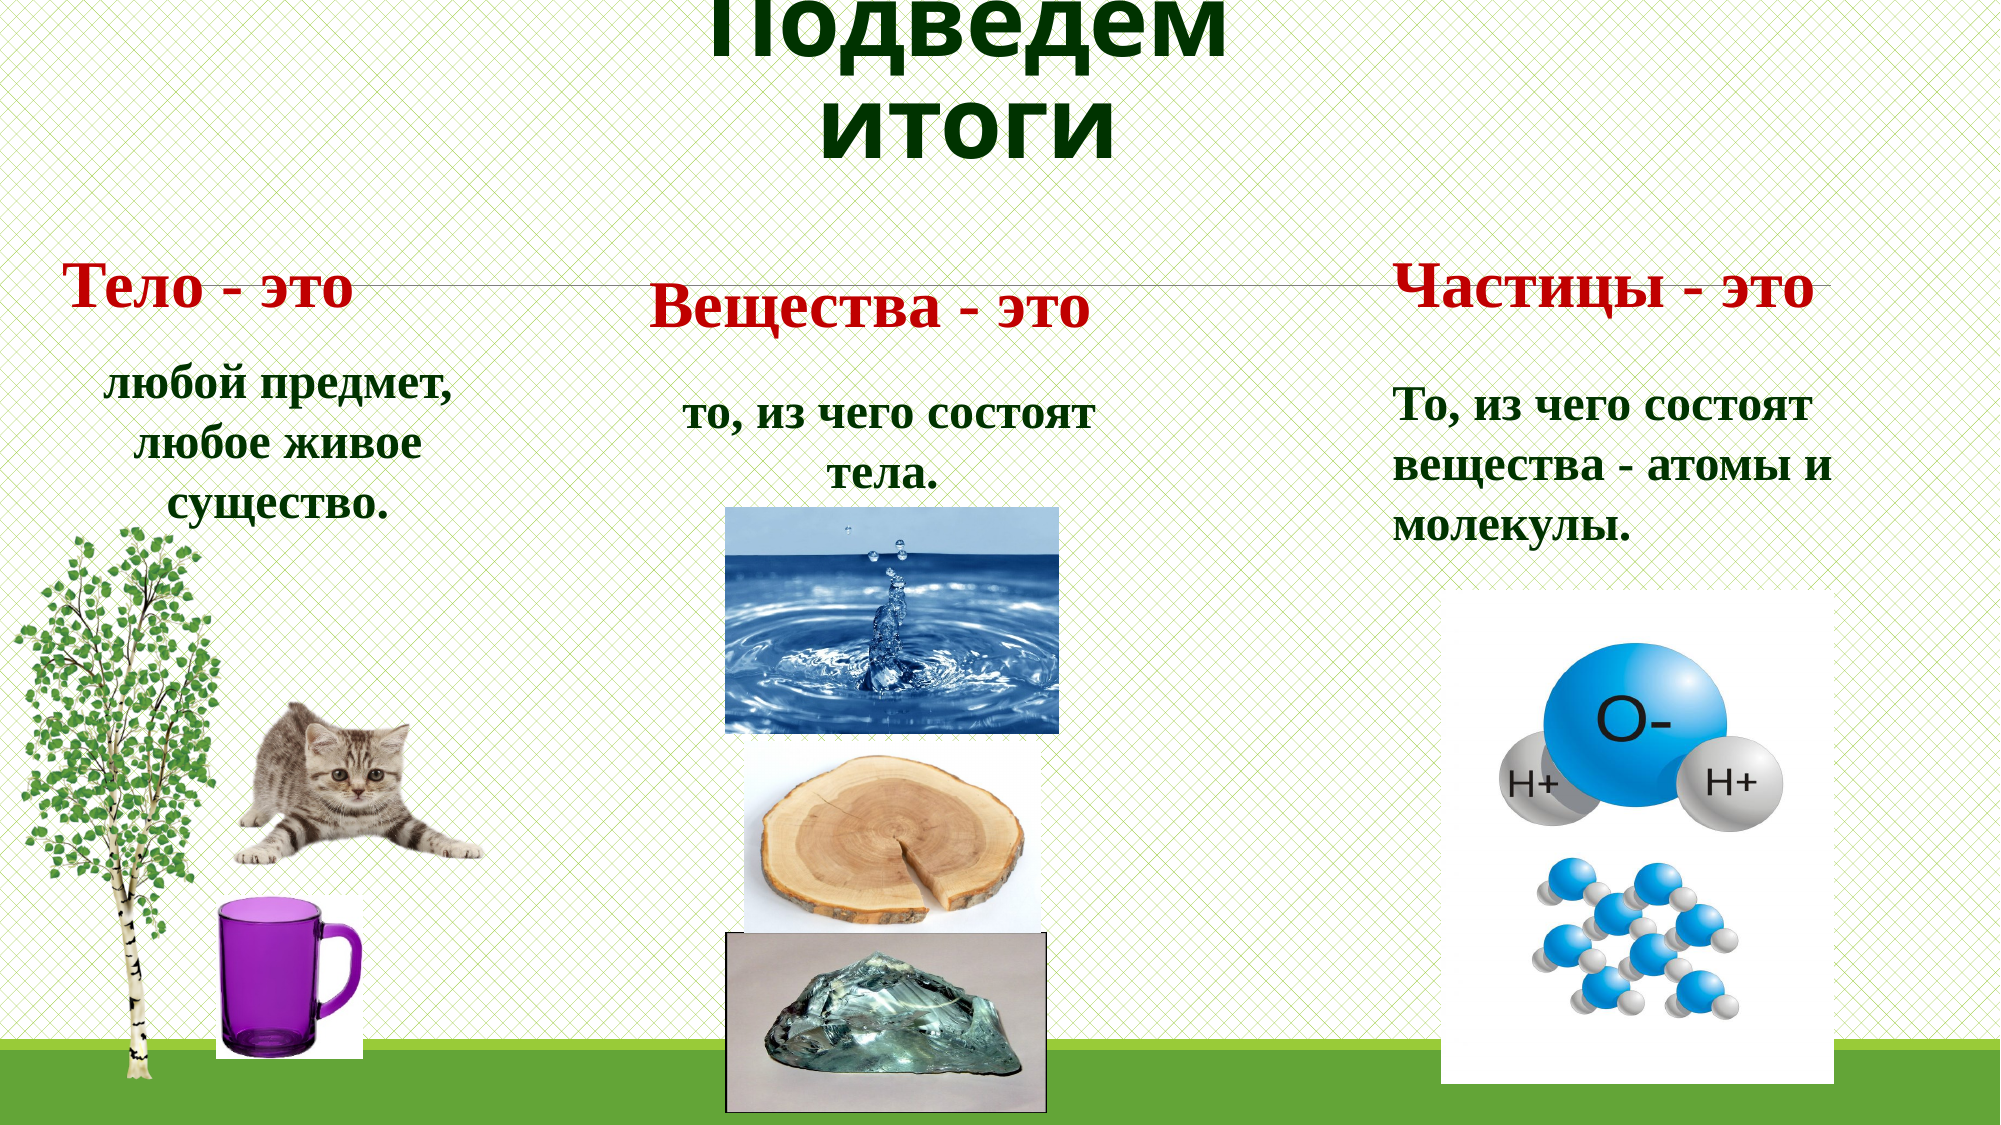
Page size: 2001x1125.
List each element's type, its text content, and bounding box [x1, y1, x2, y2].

picture [1441, 590, 1835, 1084]
text_box любой предмет, любое живое существо. [47, 341, 509, 536]
title Подведем итоги [596, 90, 1340, 186]
picture [725, 507, 1060, 735]
text_box Тело - это [47, 233, 423, 329]
text_box То, из чего состоят вещества - атомы и молекулы. [1377, 362, 1943, 558]
text_box Вещества - это [634, 252, 1151, 348]
text_box то, из чего состоят тела. [652, 371, 1114, 506]
text_box Частицы - это [1377, 233, 1887, 329]
picture [725, 741, 1047, 1114]
picture [0, 494, 509, 1087]
